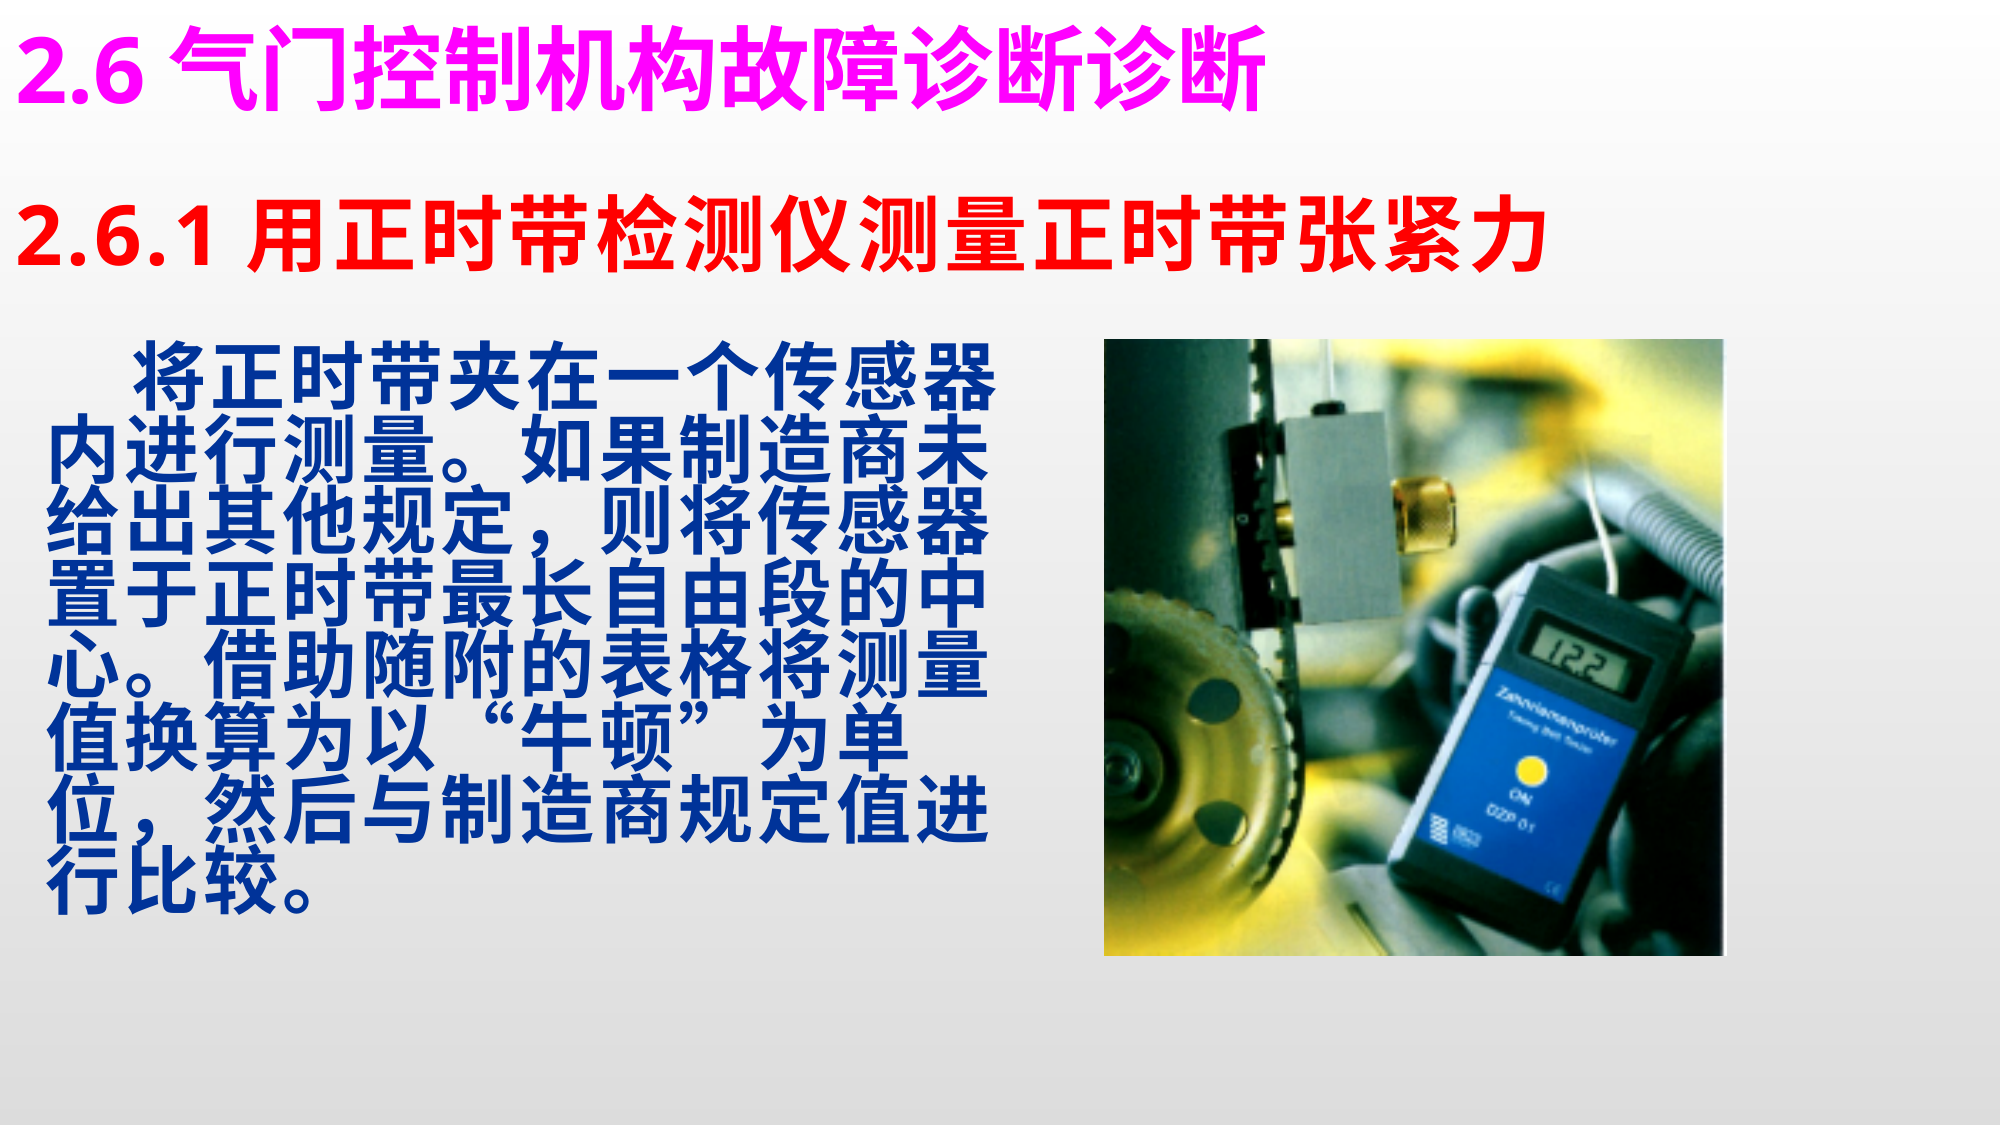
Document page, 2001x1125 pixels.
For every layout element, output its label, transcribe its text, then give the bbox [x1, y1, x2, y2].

title 2.6.1用正时带检测仪测量正时带张紧力 [0, 161, 1621, 304]
list 将正时带夹在一个传感器内进行测量。如果制造商未给出其他规定，则将传感器置于正时带最长自由段的中心。借助随附的表格将测量值换算为以“牛顿”为单位，然后与制造商规定值进行比较。 [30, 339, 1069, 964]
picture [1104, 339, 1727, 956]
text_box 2.6气门控制机构故障诊断诊断 [0, 0, 1544, 161]
